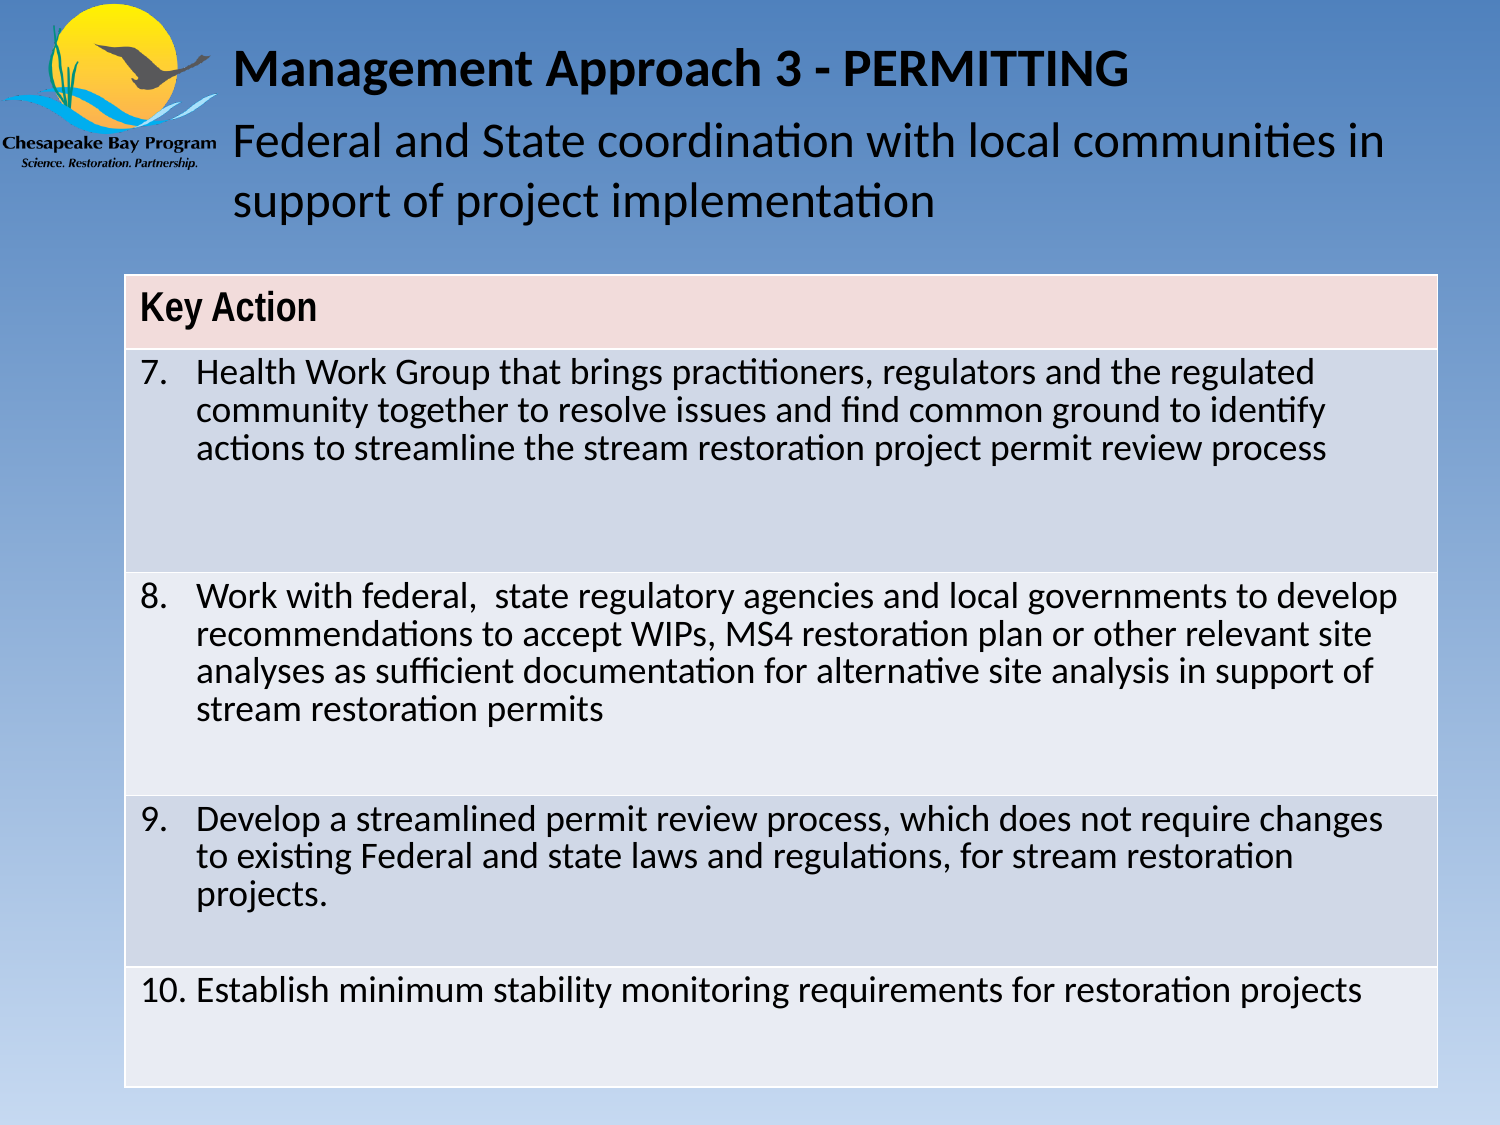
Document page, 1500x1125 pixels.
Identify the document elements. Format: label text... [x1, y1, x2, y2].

table_cell Develop a streamlined permit review process, which does not require changes to existing Federal and state laws and regulations, for stream restoration projects. [126, 796, 1437, 966]
list Management Approach 3 - PERMITTING Federal and State coordination with local communities in support of project implementation [217, 24, 1500, 275]
table_header Key Action [126, 276, 1437, 348]
table_cell Health Work Group that brings practitioners, regulators and the regulated community together to resolve issues and find common ground to identify actions to streamline the stream restoration project permit review process [126, 350, 1437, 572]
picture [0, 2, 218, 171]
table_cell Establish minimum stability monitoring requirements for restoration projects [126, 968, 1437, 1086]
table_cell Work with federal, state regulatory agencies and local governments to develop recommendations to accept WIPs, MS4 restoration plan or other relevant site analyses as sufficient documentation for alternative site analysis in support of stream restoration permits [126, 573, 1437, 795]
